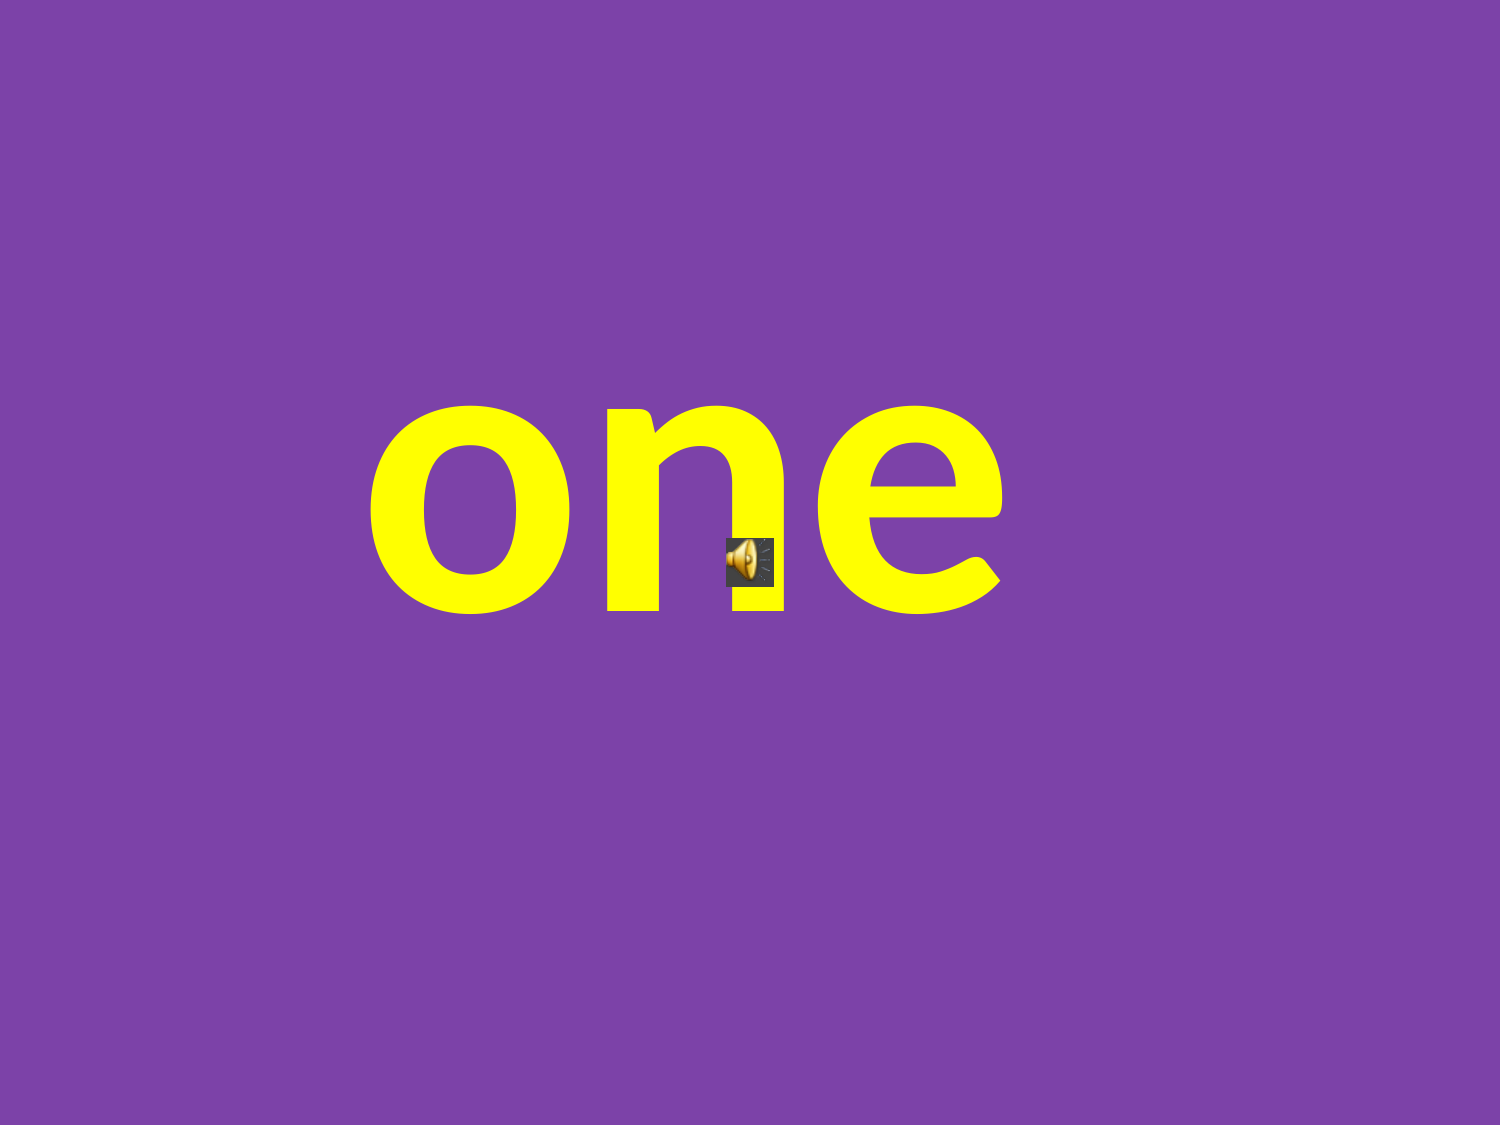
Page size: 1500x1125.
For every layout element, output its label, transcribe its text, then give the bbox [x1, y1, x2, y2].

text_box one [187, 187, 1188, 703]
picture [724, 537, 776, 588]
